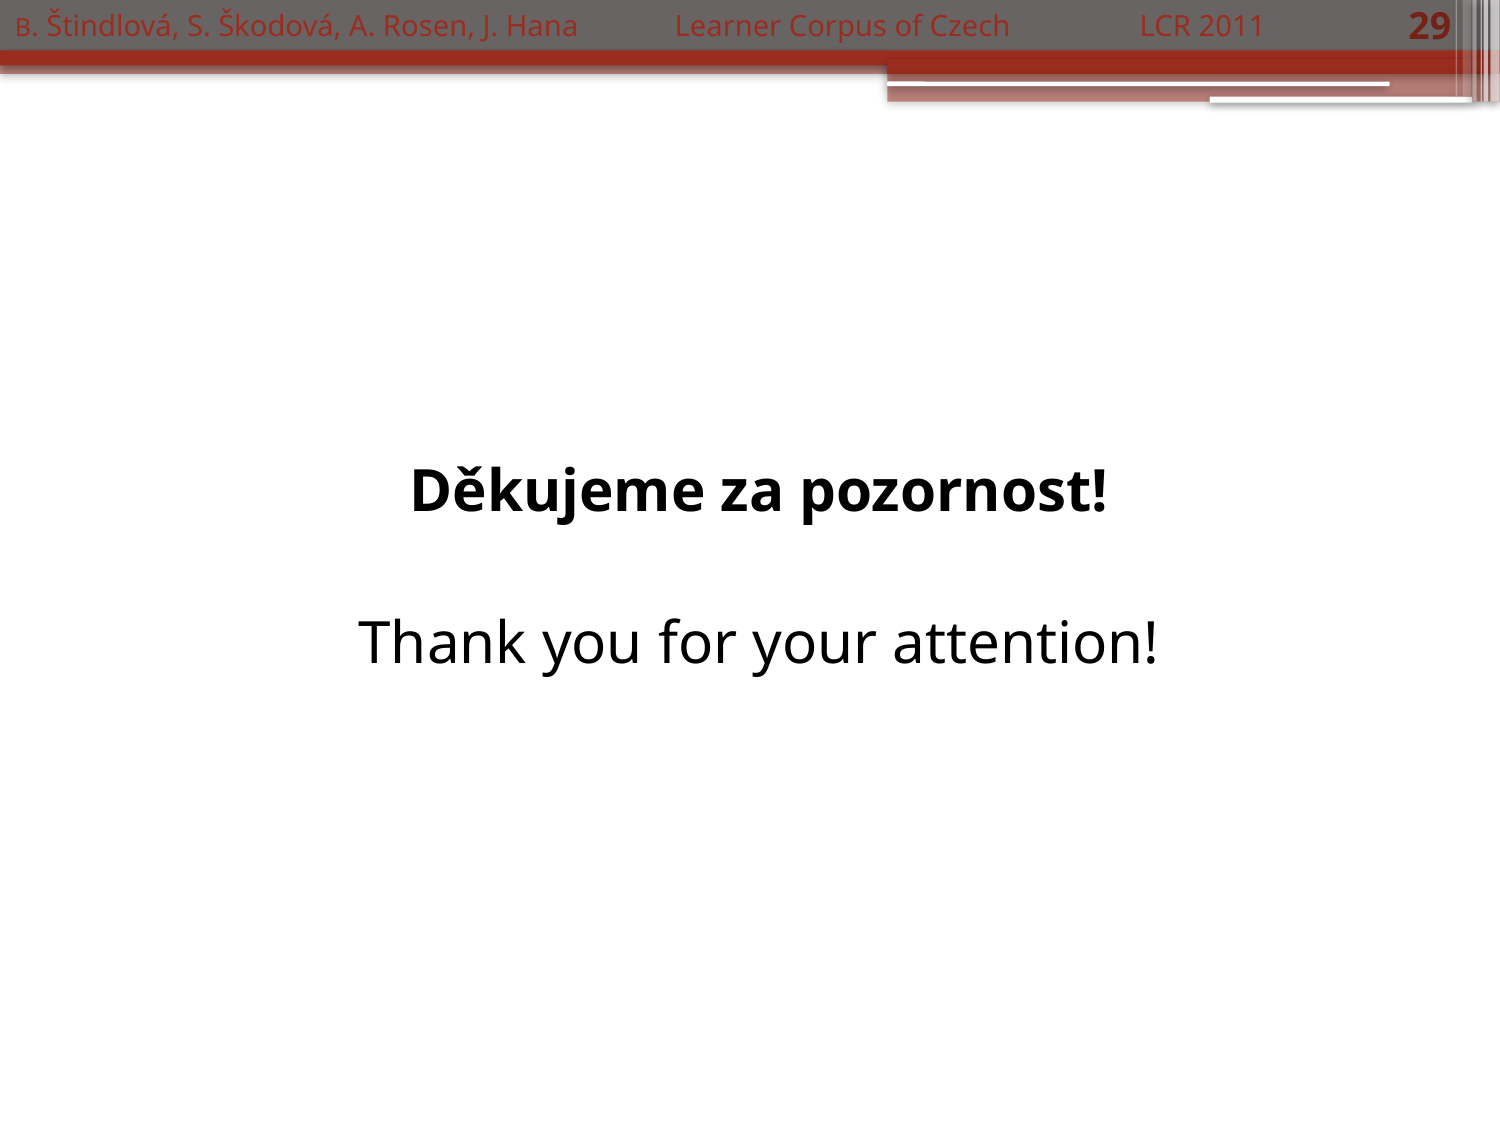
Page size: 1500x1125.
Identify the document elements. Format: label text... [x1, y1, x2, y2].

text_box B. Štindlová, S. Škodová, A. Rosen, J. Hana Learner Corpus of Czech LCR 2011 [0, 0, 1341, 75]
list Děkujeme za pozornost! Thank you for your attention! [75, 368, 1425, 1079]
slide_number 29 [1341, 0, 1466, 61]
